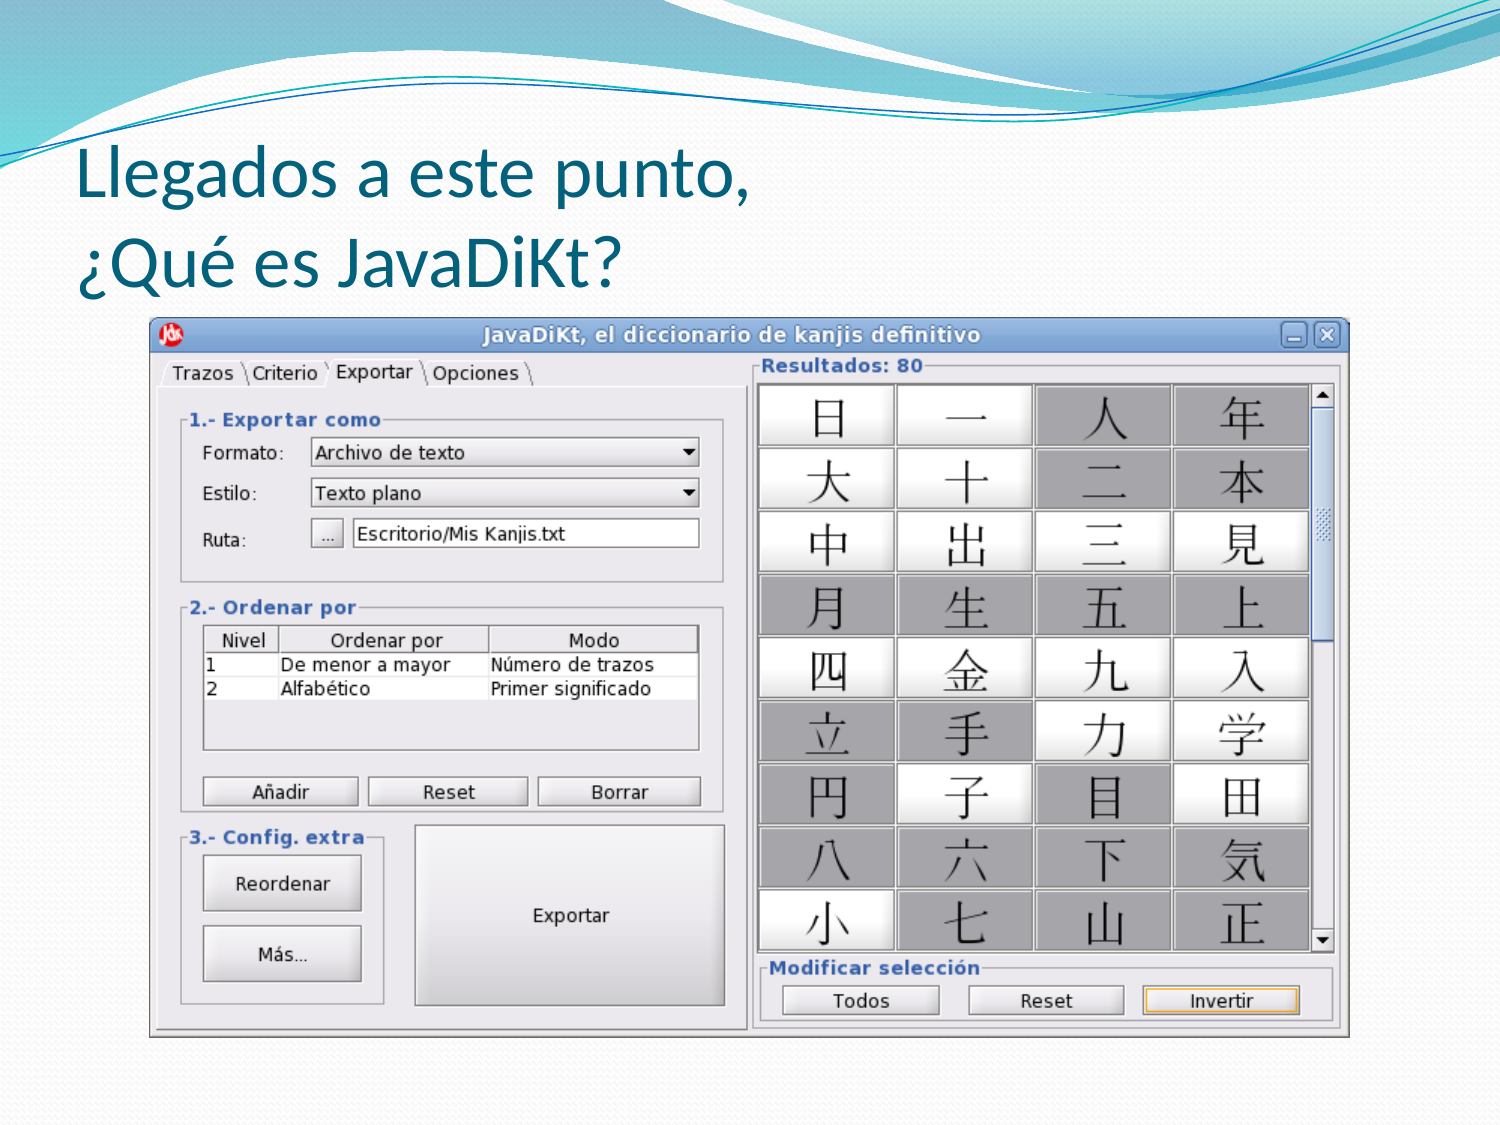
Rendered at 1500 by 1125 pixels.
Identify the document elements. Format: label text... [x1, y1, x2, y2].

title Llegados a este punto, ¿Qué es JavaDiKt? [75, 115, 1425, 303]
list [149, 317, 1351, 1038]
